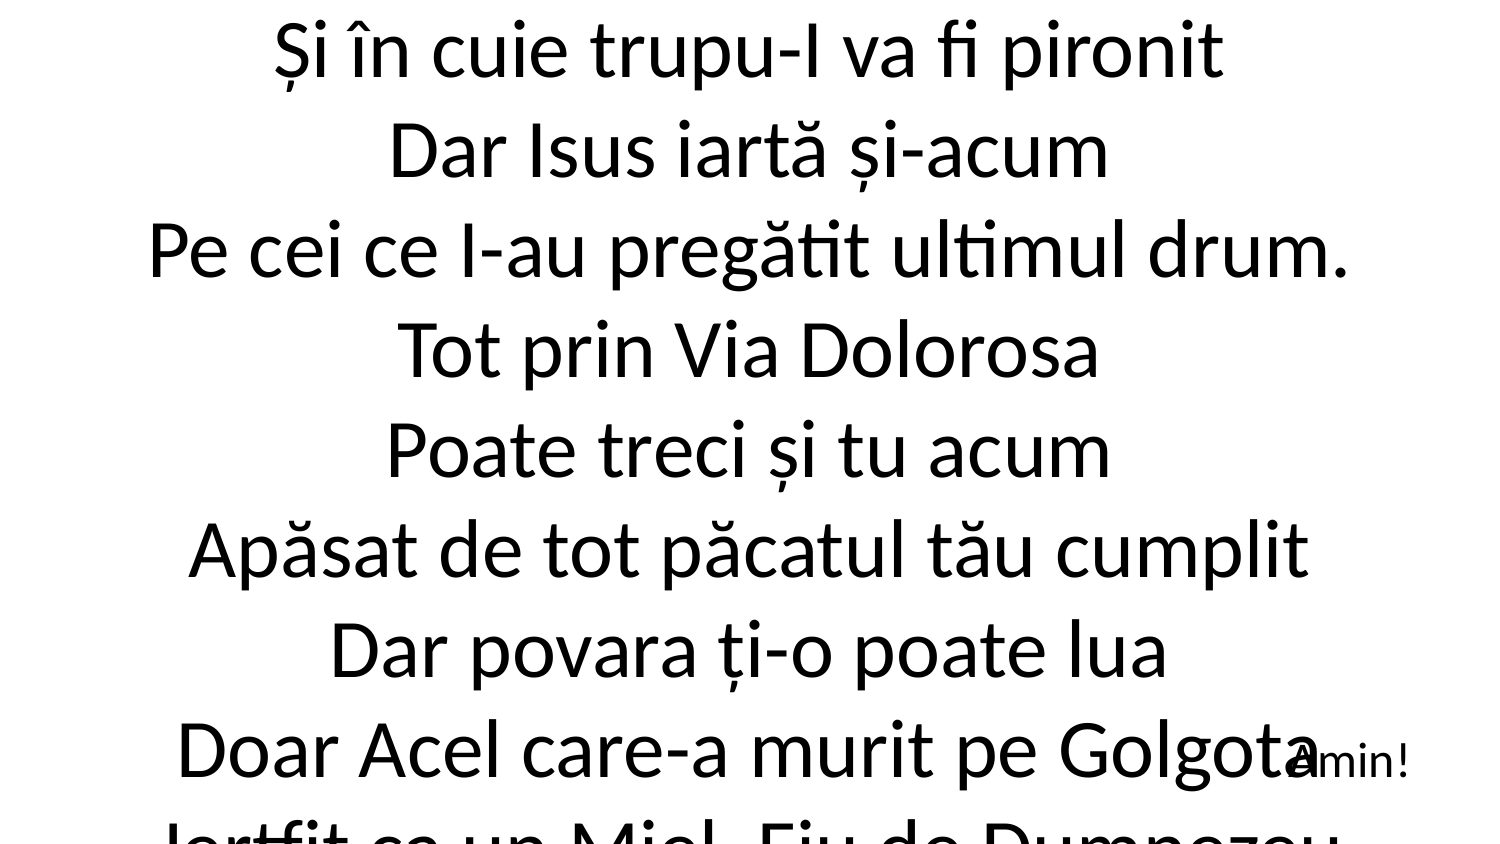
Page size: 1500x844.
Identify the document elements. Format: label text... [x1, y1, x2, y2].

text_box Amin! [1273, 674, 1427, 795]
text_box Sus pe dealul Căpățânii drumul Lui se va sfârși Și în cuie trupu-I va fi pironit Dar Isus iartă și-acum Pe cei ce I-au pregătit ultimul drum. Tot prin Via Dolorosa Poate treci și tu acum Apăsat de tot păcatul tău cumplit Dar povara ți-o poate lua Doar Acel care-a murit pe Golgota Jertfit ca un Miel, Fiu de Dumnezeu Cu crucea a urcat pe Golgota. [0, 0, 1500, 844]
